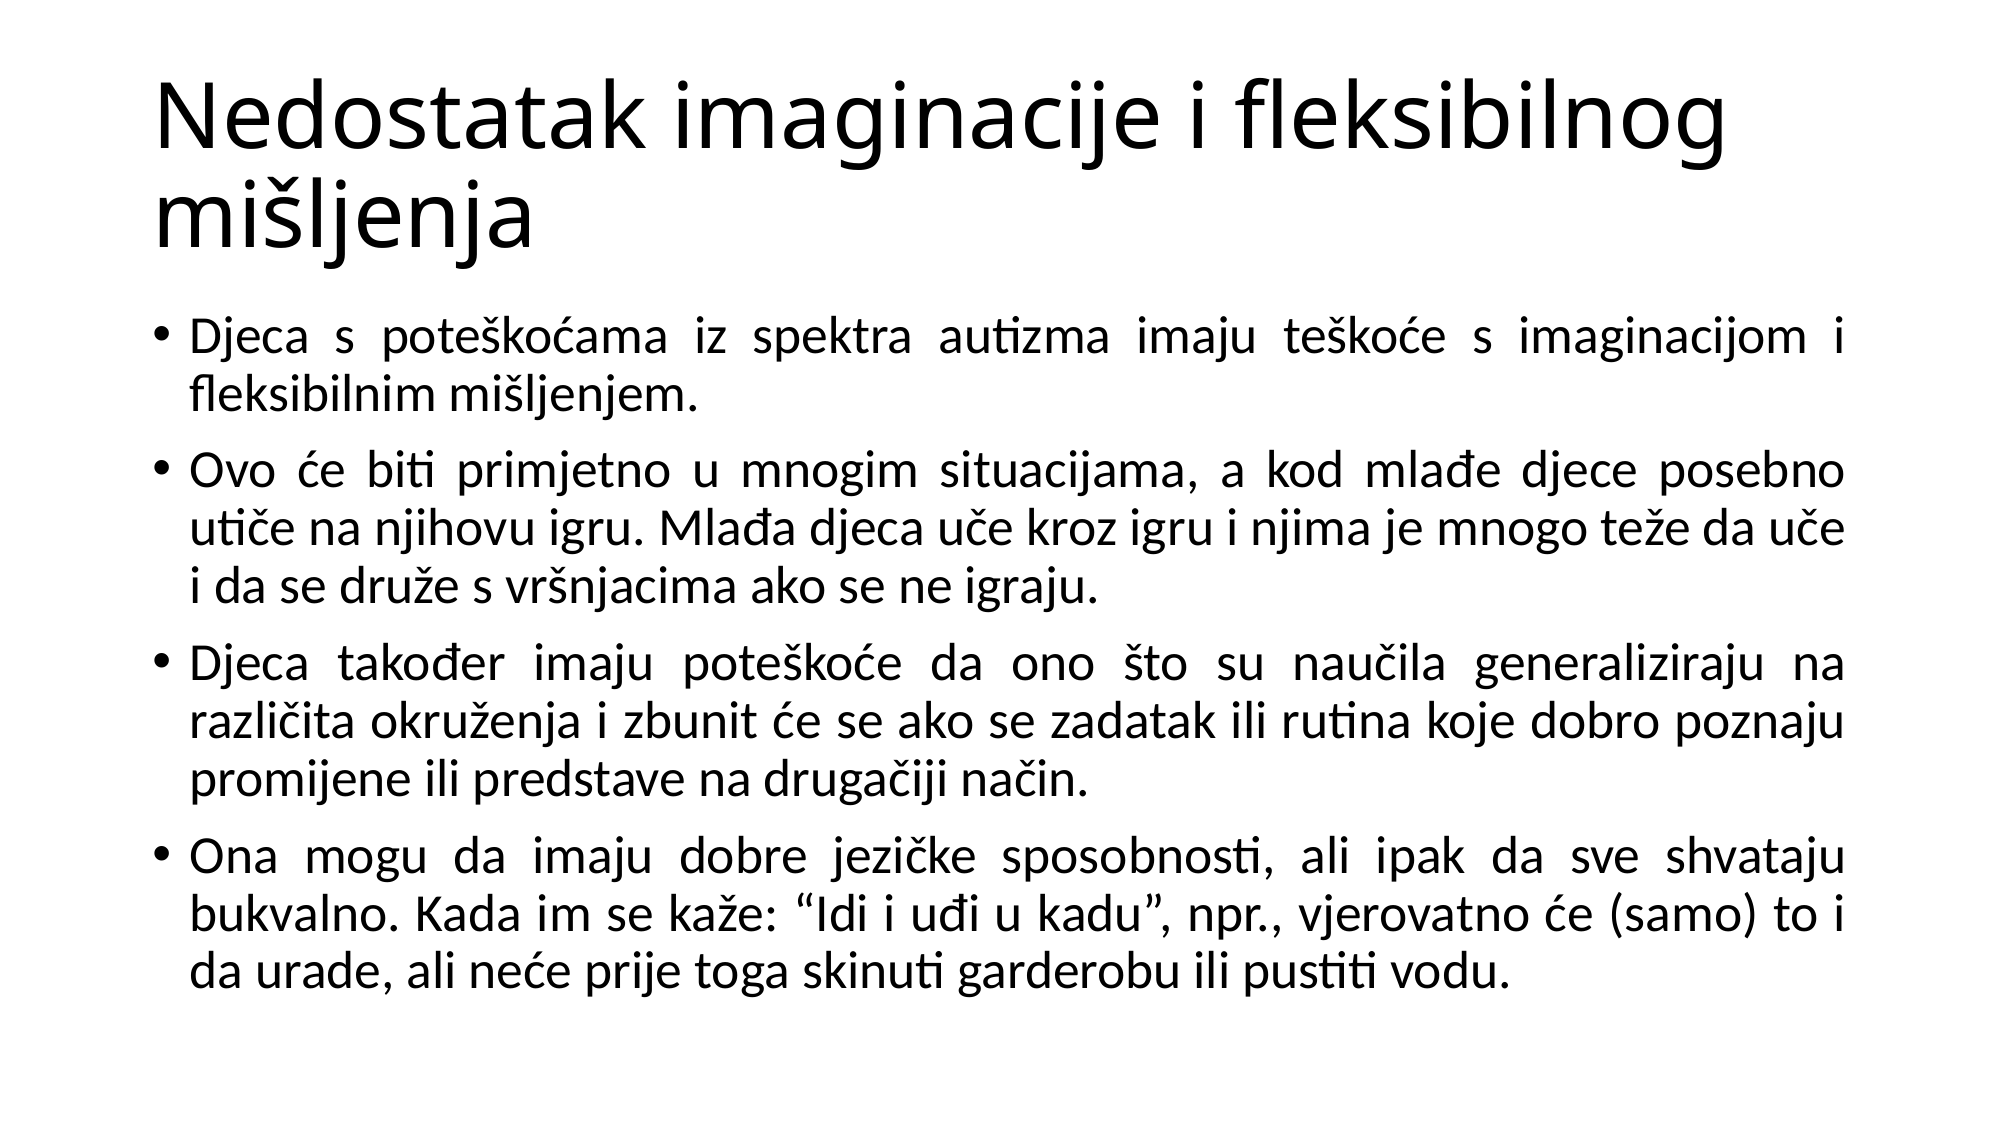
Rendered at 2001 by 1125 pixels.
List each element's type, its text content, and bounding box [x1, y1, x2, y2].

list Djeca s poteškoćama iz spektra autizma imaju teškoće s imaginacijom i fleksibilnim mišljenjem. Ovo će biti primjetno u mnogim situacijama, a kod mlađe djece posebno utiče na njihovu igru. Mlađa djeca uče kroz igru i njima je mnogo teže da uče i da se druže s vršnjacima ako se ne igraju. Djeca također imaju poteškoće da ono što su naučila generaliziraju na različita okruženja i zbunit će se ako se zadatak ili rutina koje dobro poznaju promijene ili predstave na drugačiji način. Ona mogu da imaju dobre jezičke sposobnosti, ali ipak da sve shvataju bukvalno. Kada im se kaže: “Idi i uđi u kadu”, npr., vjerovatno će (samo) to i da urade, ali neće prije toga skinuti garderobu ili pustiti vodu. [137, 299, 1863, 1014]
title Nedostatak imaginacije i fleksibilnog mišljenja [137, 59, 1863, 278]
